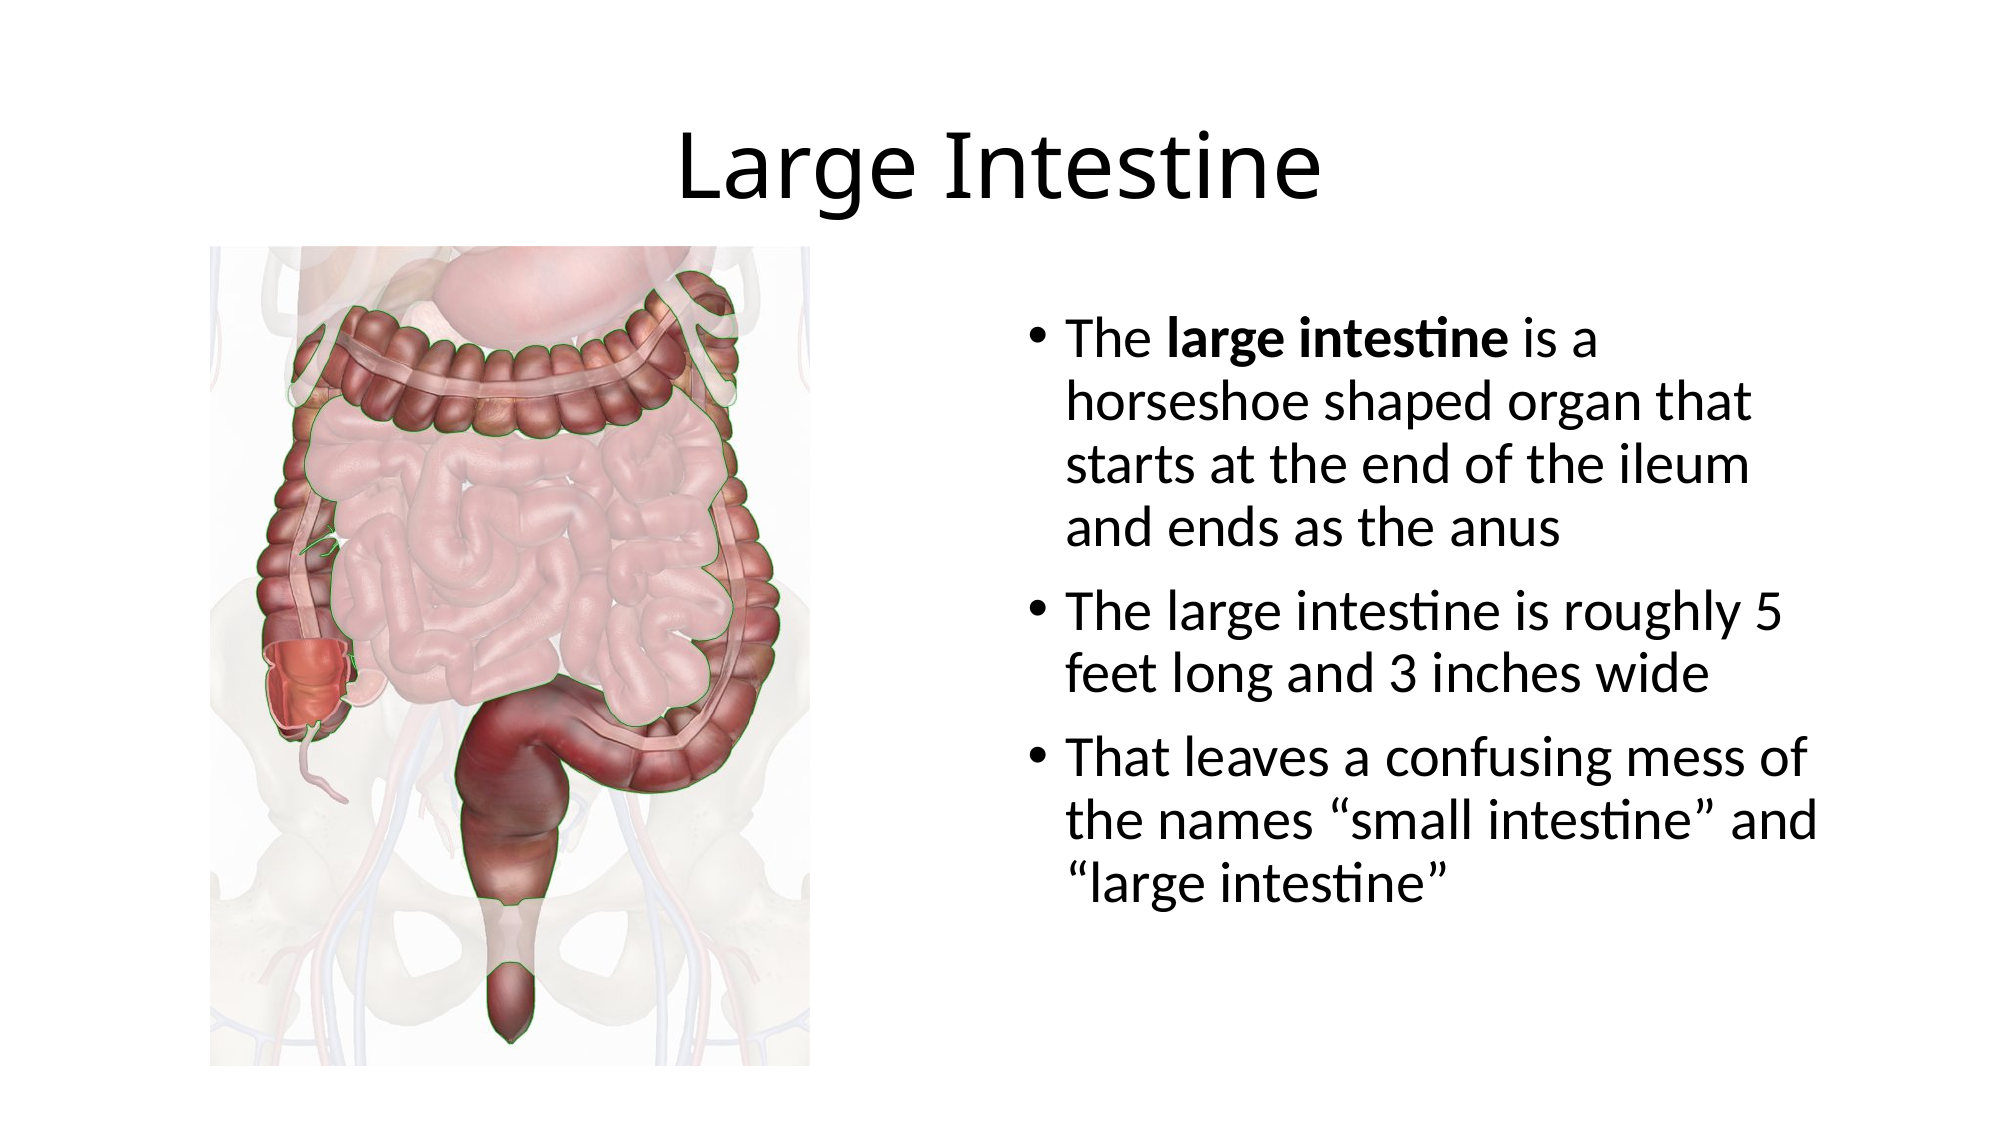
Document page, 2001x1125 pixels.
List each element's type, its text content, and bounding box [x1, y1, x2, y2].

list The large intestine is a horseshoe shaped organ that starts at the end of the ileum and ends as the anus The large intestine is roughly 5 feet long and 3 inches wide That leaves a confusing mess of the names “small intestine” and “large intestine” [1012, 299, 1863, 1014]
picture [210, 246, 810, 1066]
title Large Intestine [137, 59, 1863, 278]
